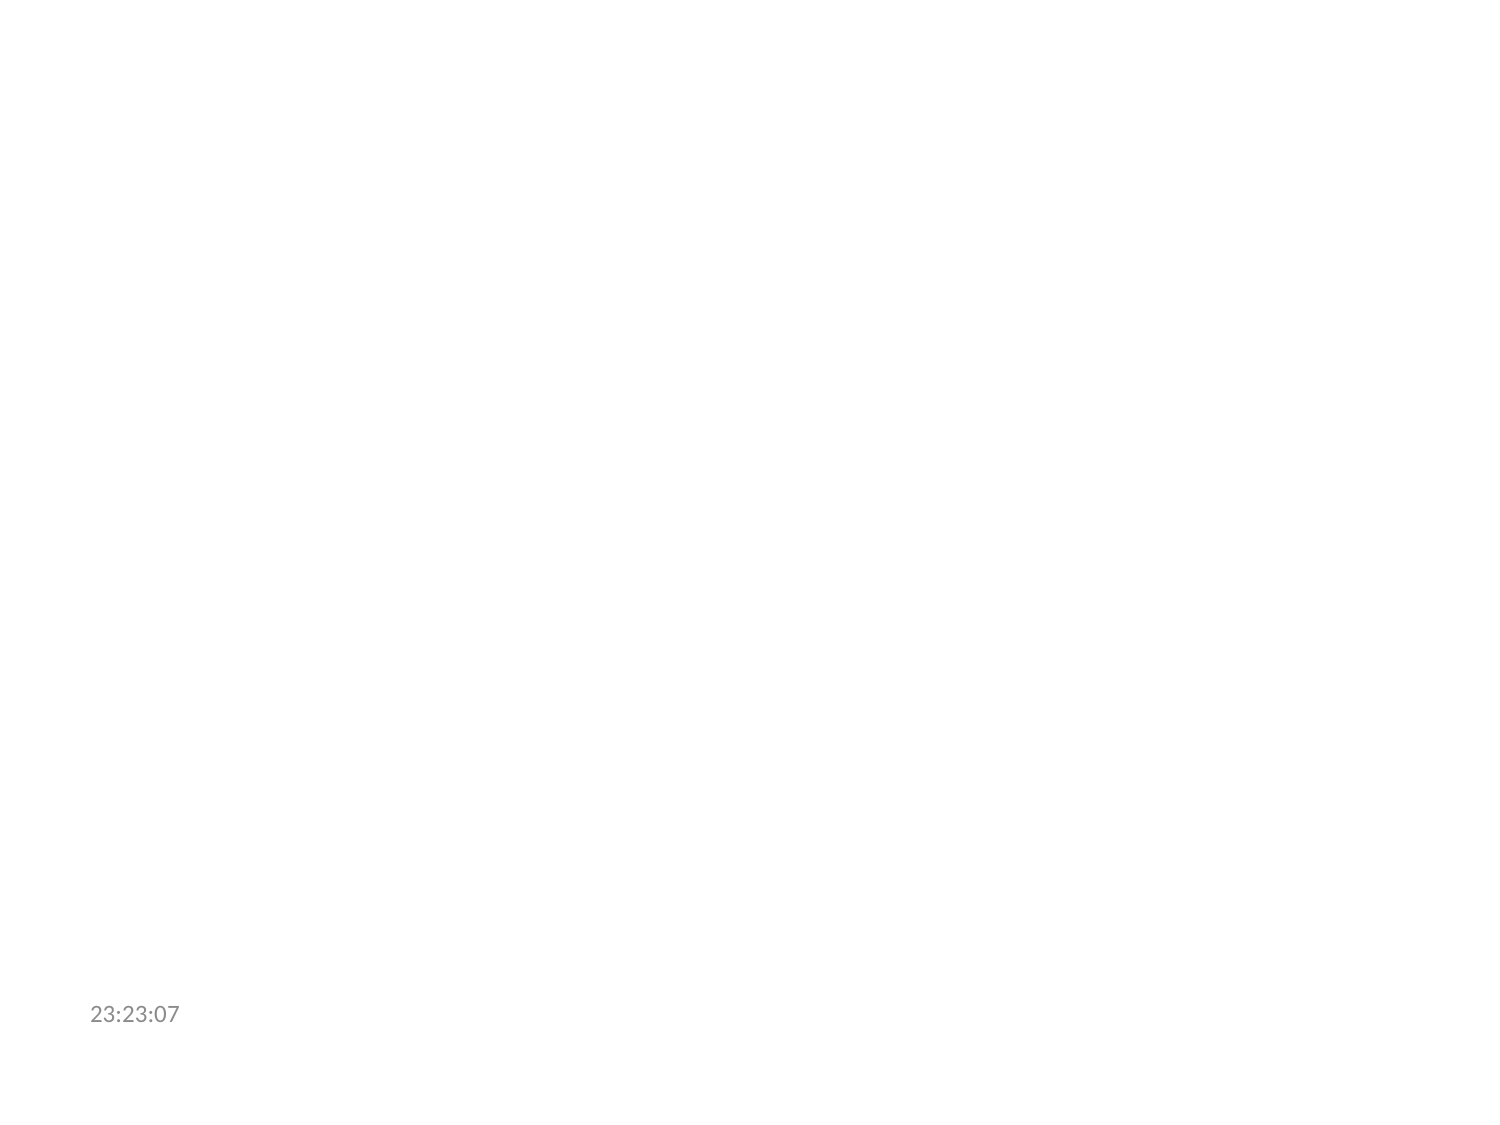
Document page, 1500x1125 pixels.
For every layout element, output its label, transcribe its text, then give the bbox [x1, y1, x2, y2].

text_box 15:35:09 [75, 982, 425, 1043]
